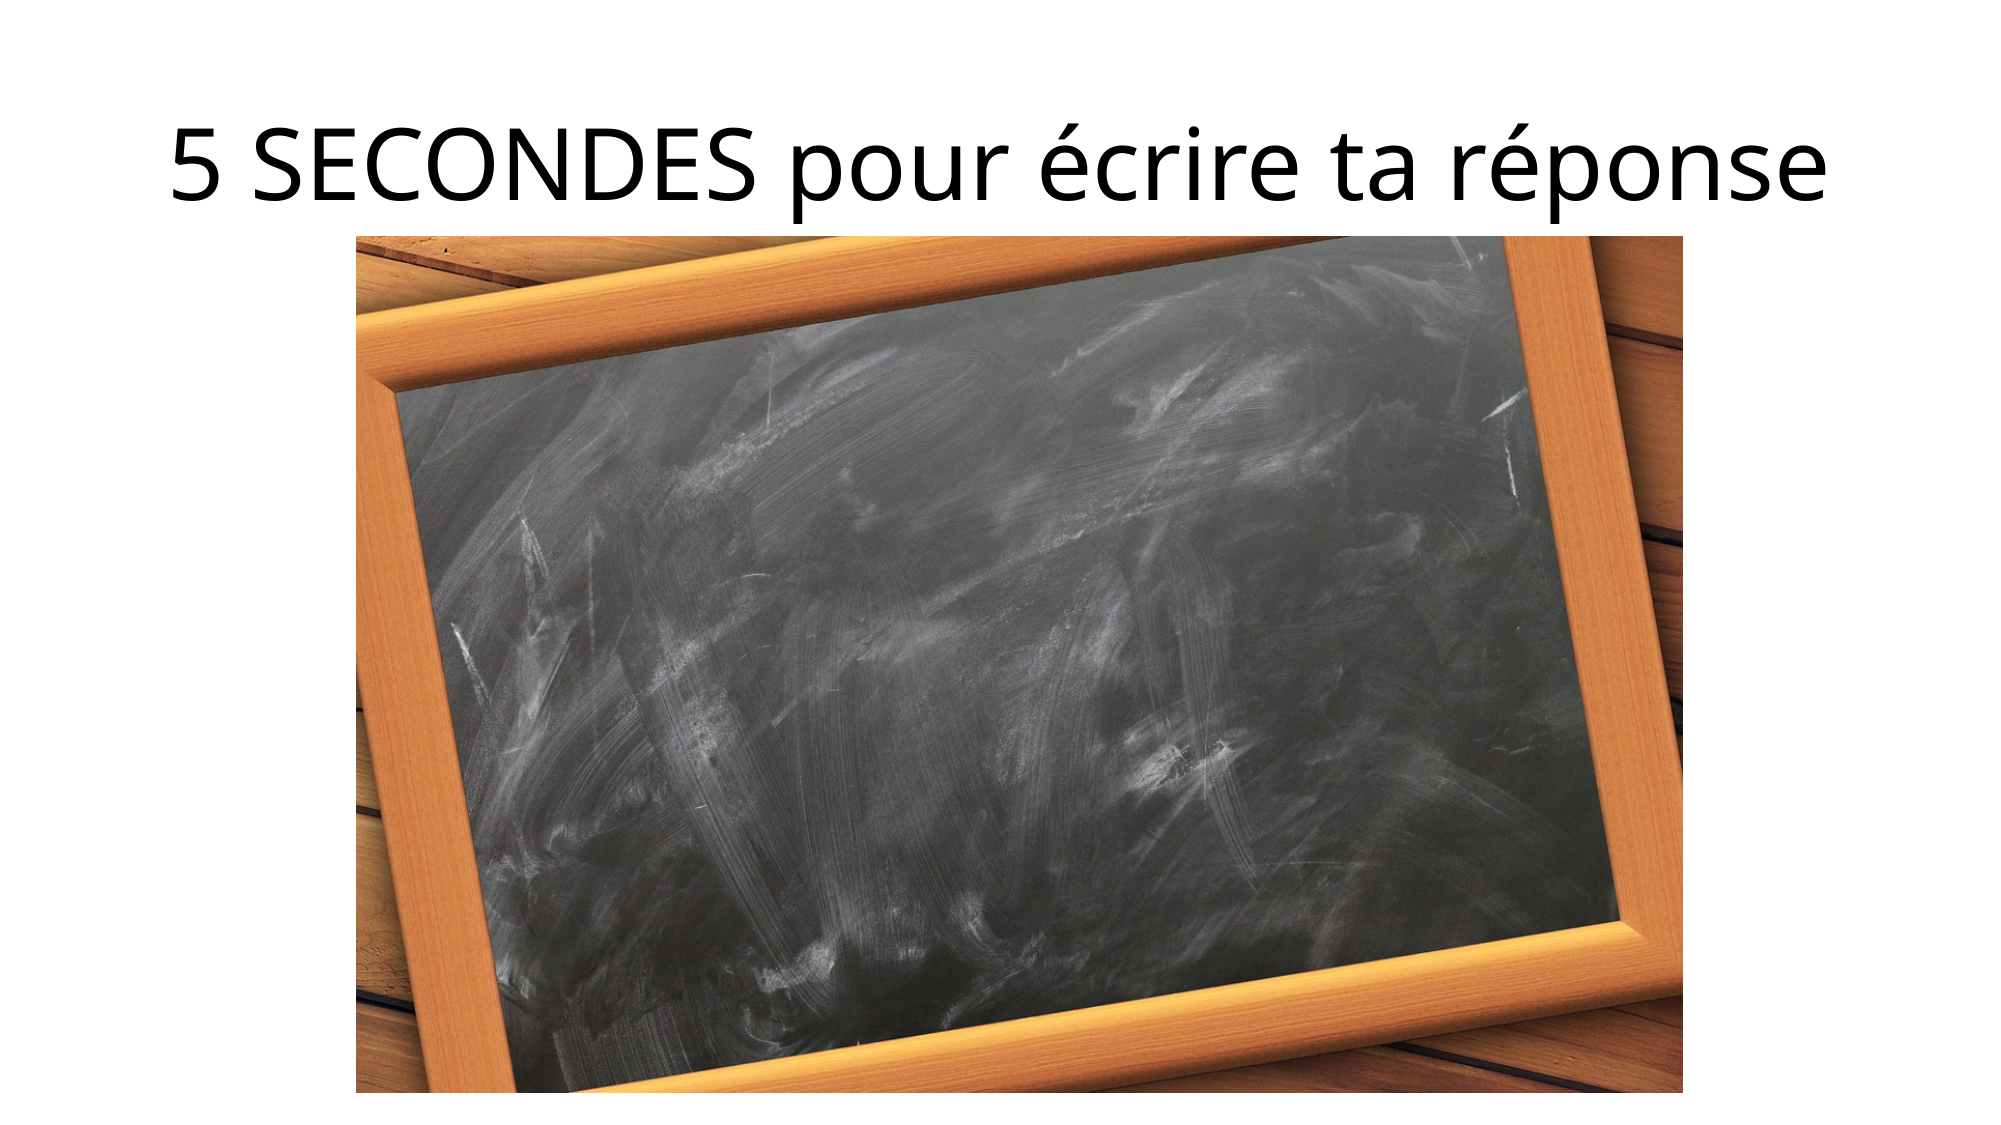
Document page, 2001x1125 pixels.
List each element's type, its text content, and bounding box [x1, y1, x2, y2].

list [356, 236, 1683, 1094]
title 5 SECONDES pour écrire ta réponse [137, 59, 1863, 278]
